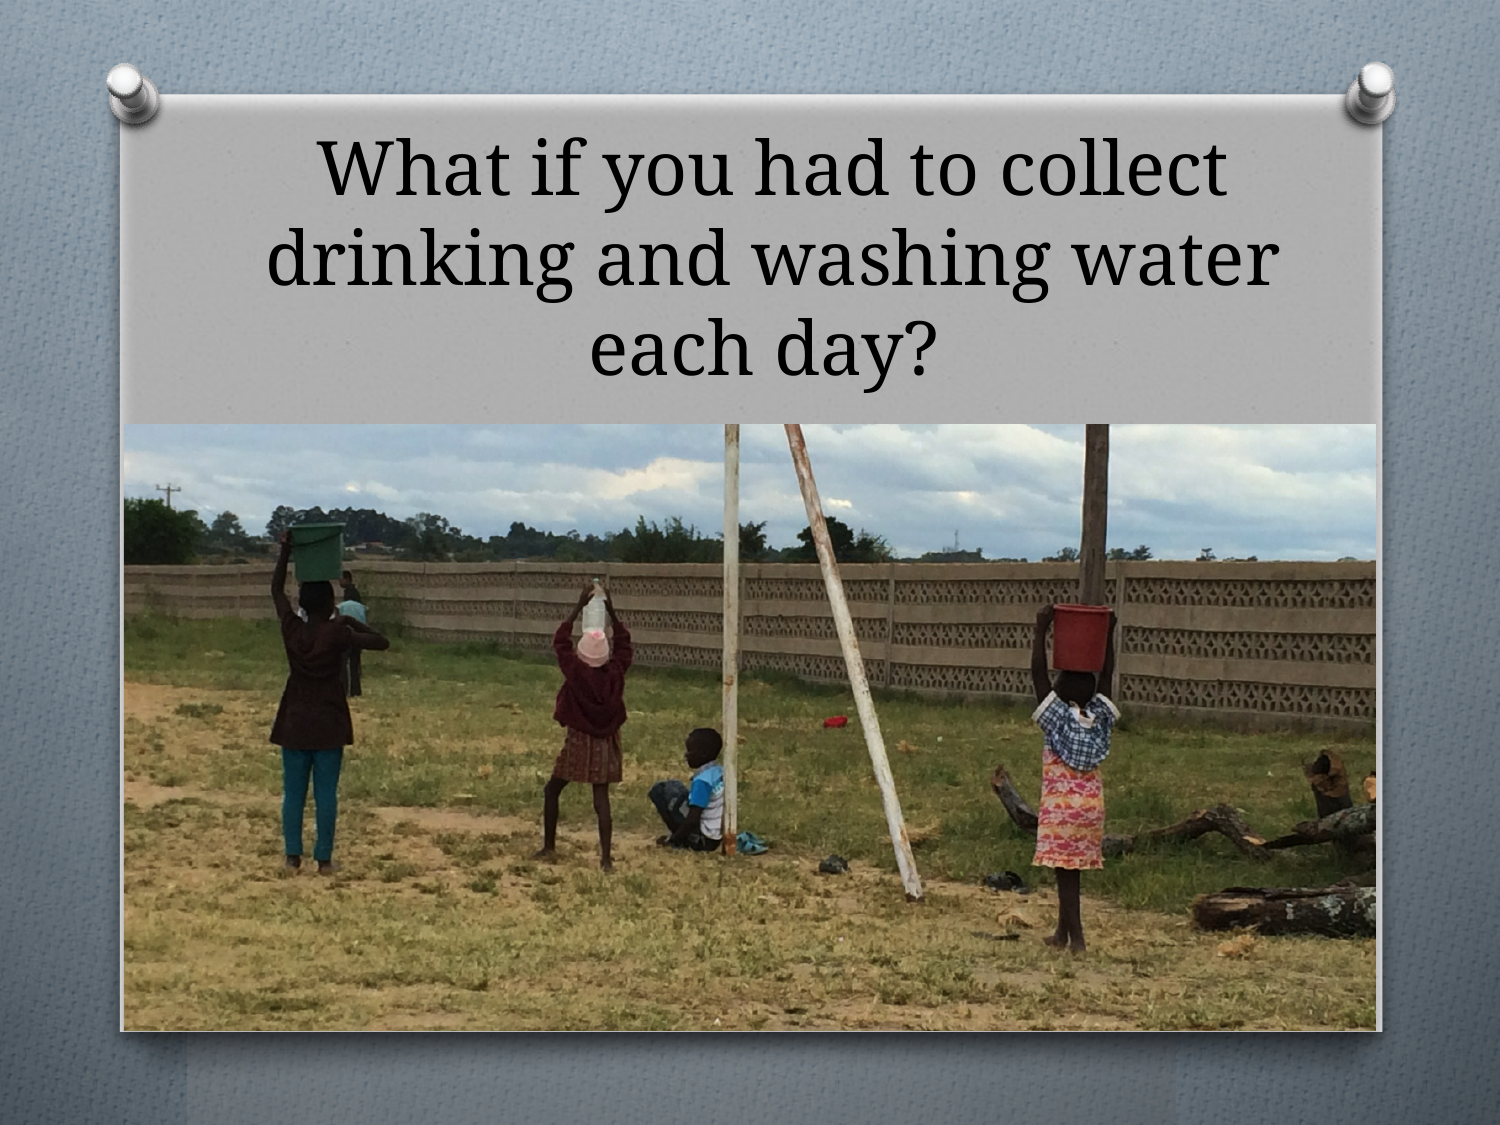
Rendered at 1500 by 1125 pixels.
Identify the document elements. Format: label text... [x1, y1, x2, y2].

picture [75, 29, 198, 153]
title What if you had to collect drinking and washing water each day? [183, 113, 1365, 398]
picture [1317, 35, 1439, 151]
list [123, 424, 1377, 1032]
